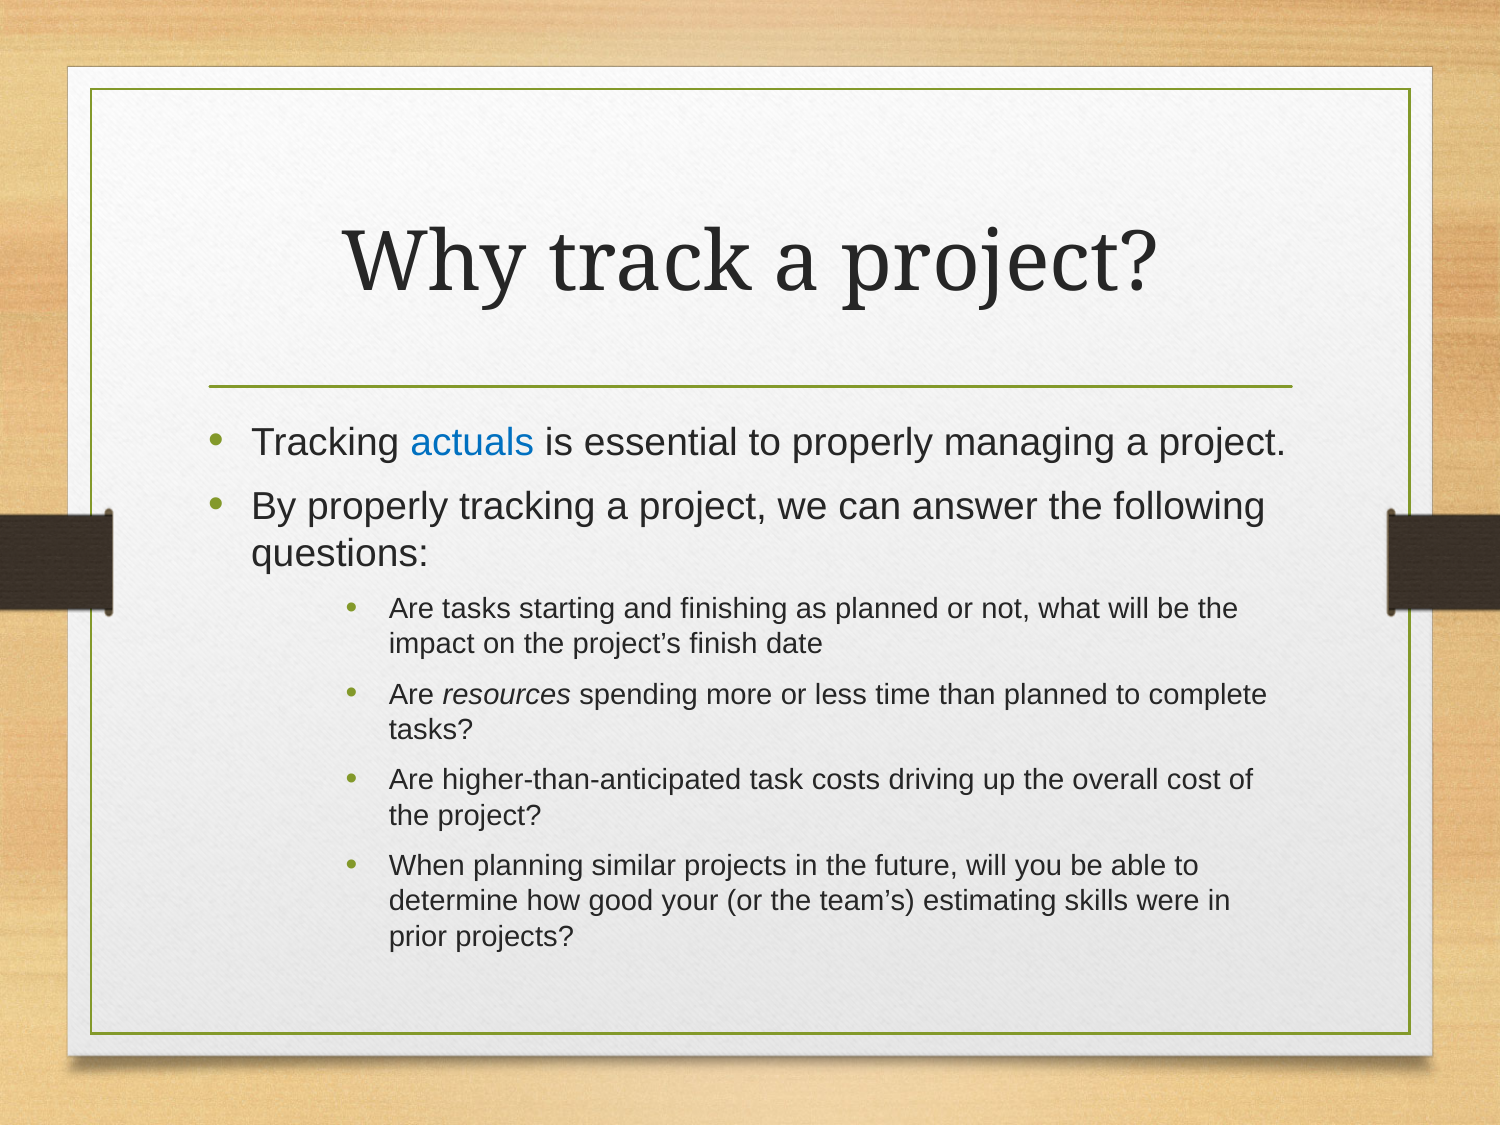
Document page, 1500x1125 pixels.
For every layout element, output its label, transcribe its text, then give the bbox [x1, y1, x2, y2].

list Tracking actuals is essential to properly managing a project. By properly tracking a project, we can answer the following questions: Are tasks starting and finishing as planned or not, what will be the impact on the project’s finish date Are resources spending more or less time than planned to complete tasks? Are higher-than-anticipated task costs driving up the overall cost of the project? When planning similar projects in the future, will you be able to determine how good your (or the team’s) estimating skills were in prior projects? [193, 408, 1309, 974]
picture [0, 0, 1500, 1125]
title Why track a project? [193, 150, 1309, 365]
